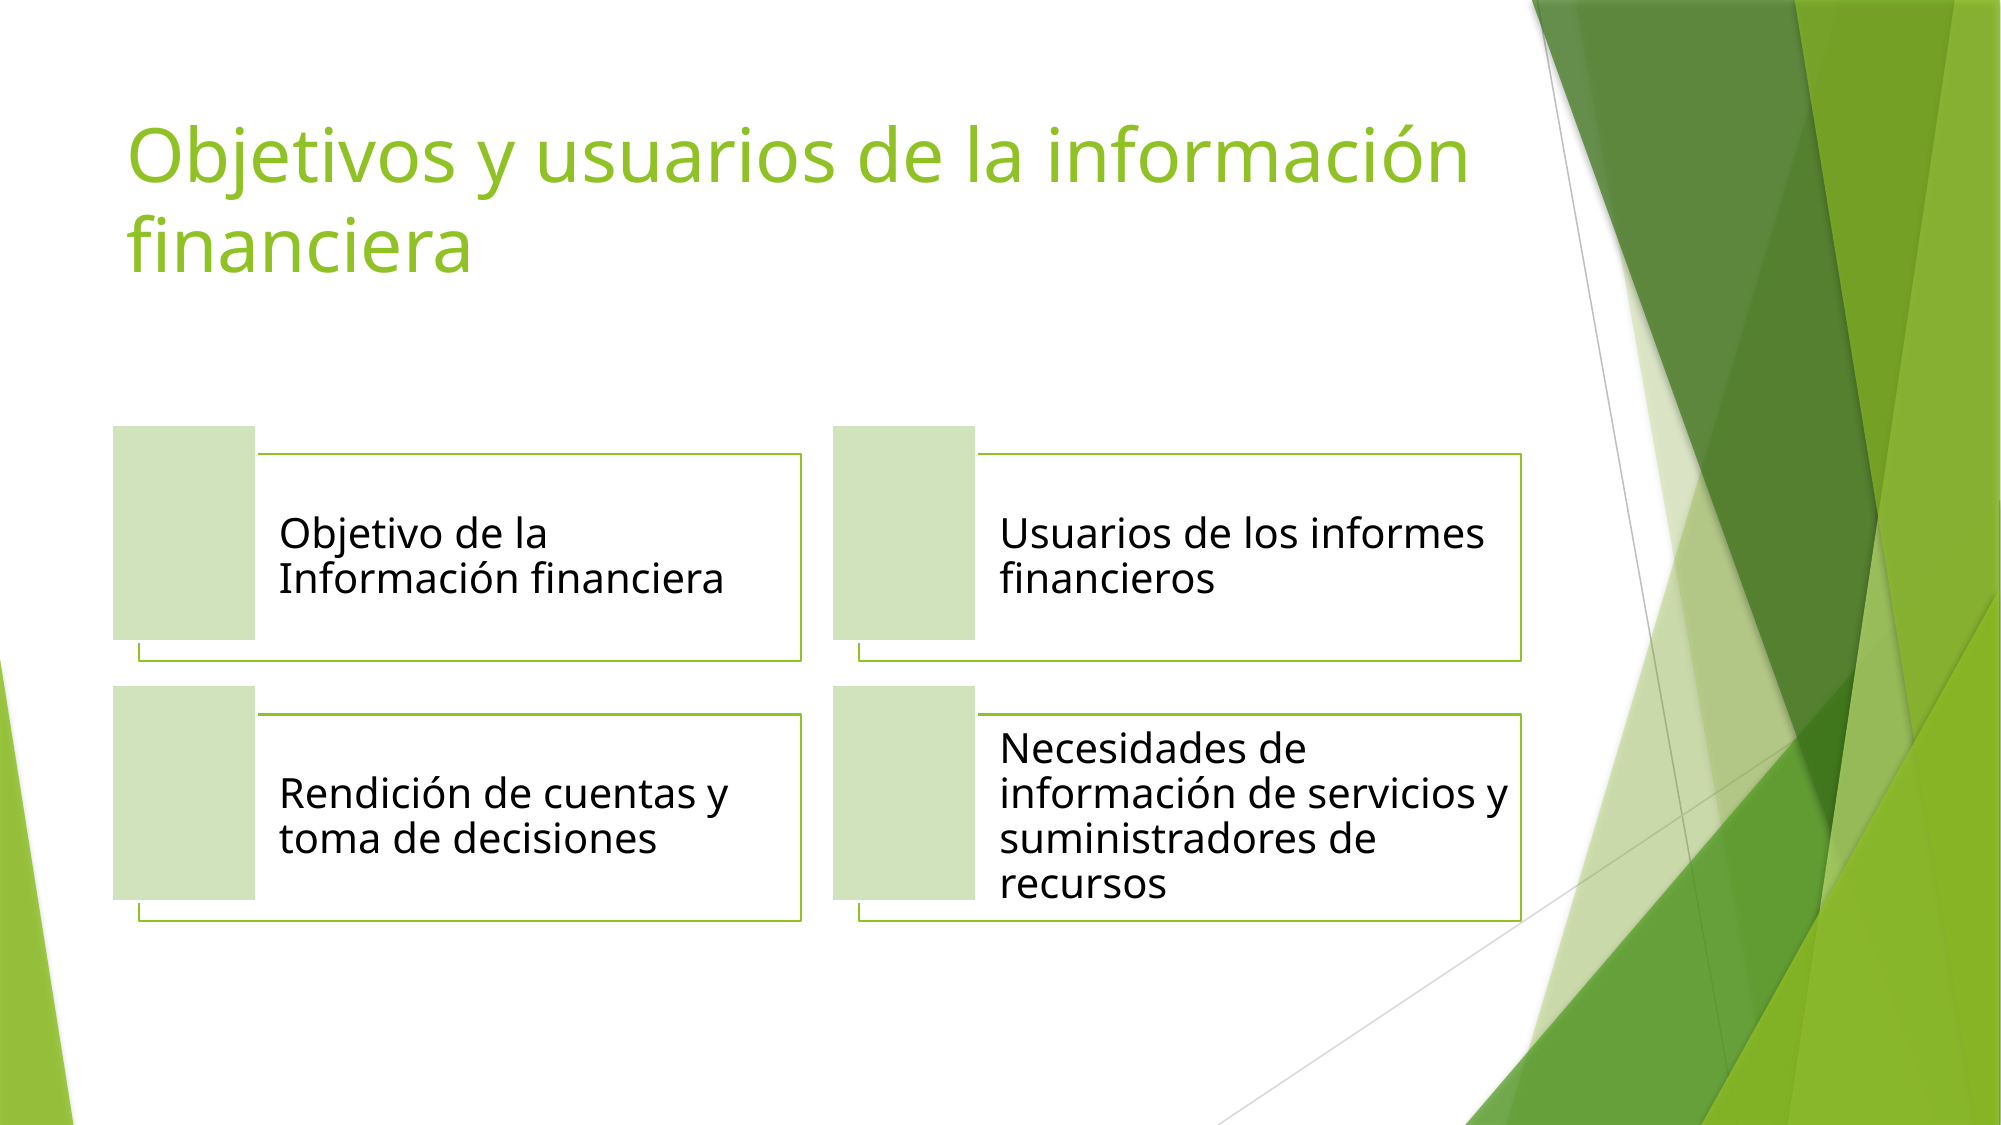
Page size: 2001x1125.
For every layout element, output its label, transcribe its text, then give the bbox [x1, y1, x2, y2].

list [110, 353, 1522, 992]
title Objetivos y usuarios de la información financiera [111, 99, 1522, 317]
